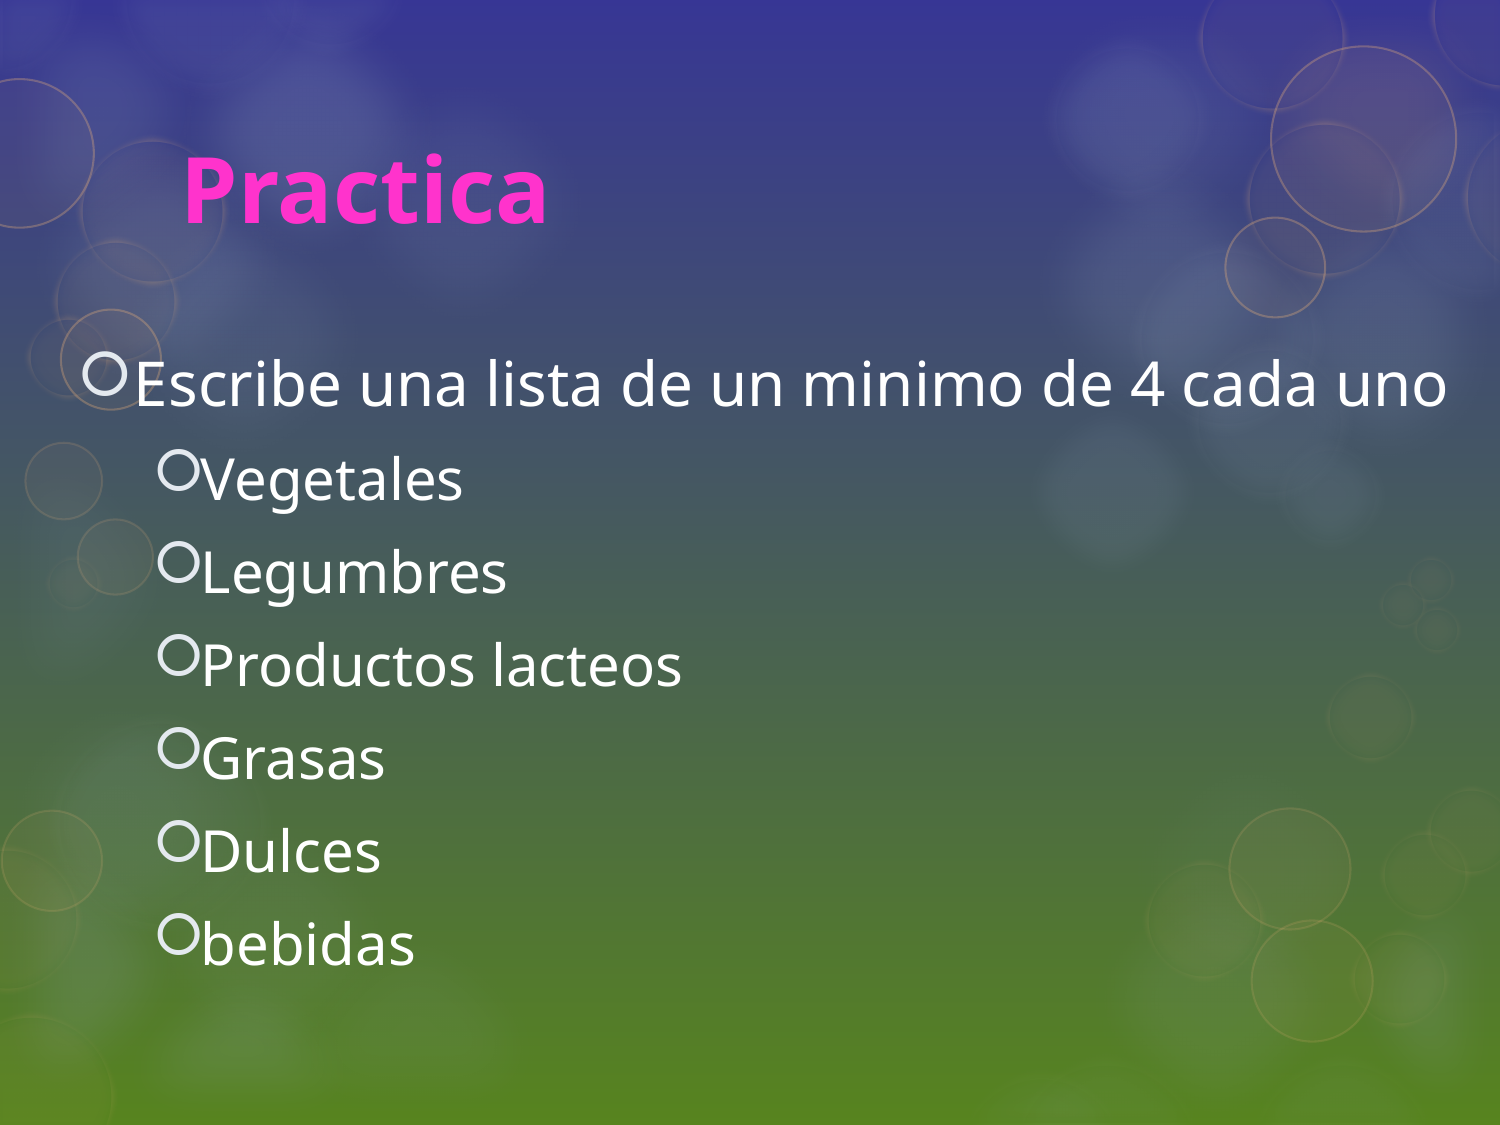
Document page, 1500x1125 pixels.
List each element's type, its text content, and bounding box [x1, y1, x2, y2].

list Escribe una lista de un minimo de 4 cada uno Vegetales Legumbres Productos lacteos Grasas Dulces bebidas [62, 296, 1475, 1025]
title Practica [165, 110, 1335, 263]
